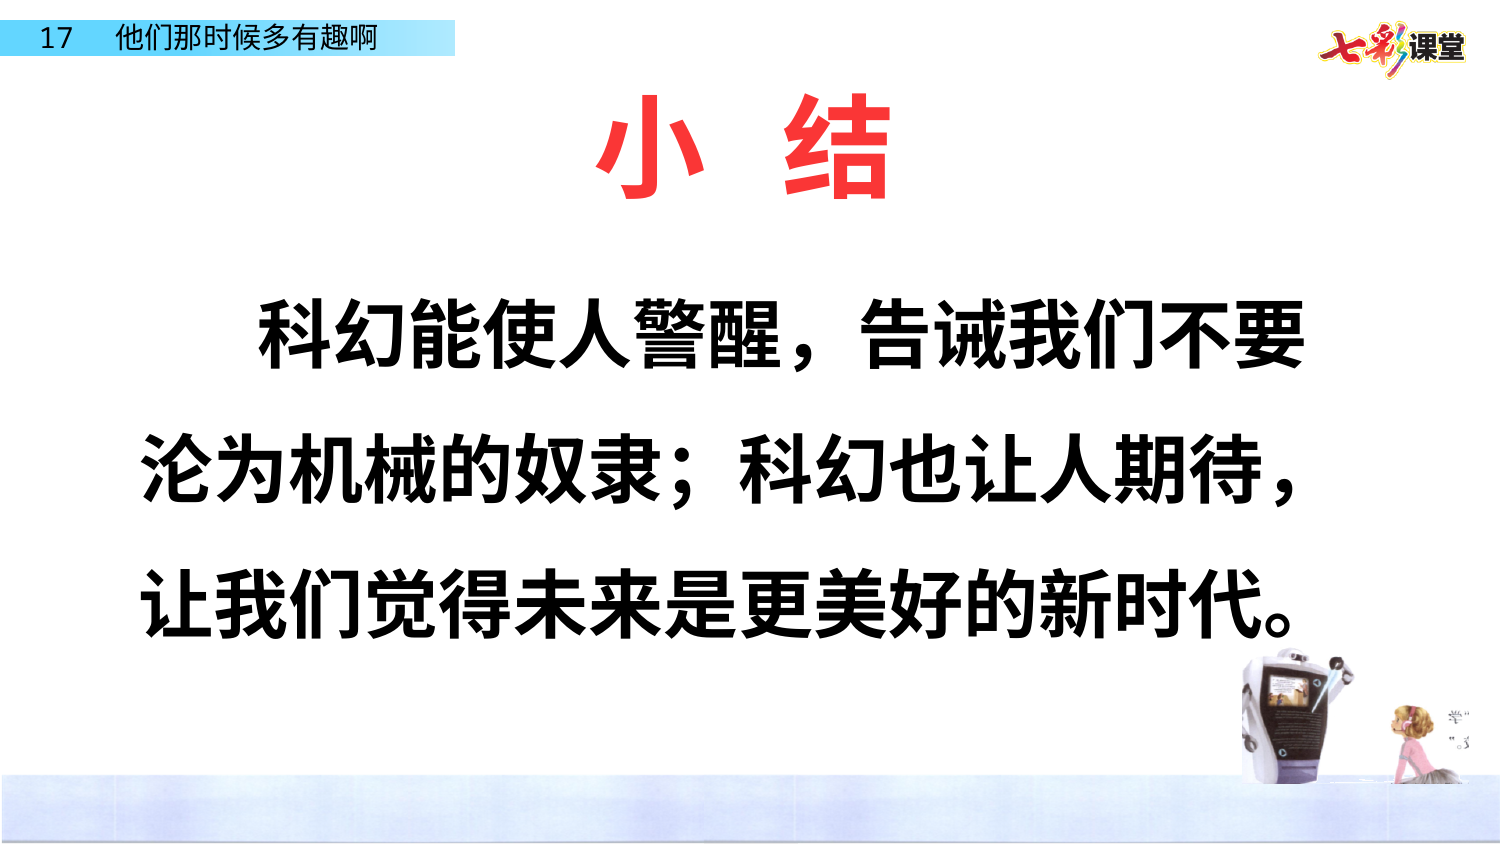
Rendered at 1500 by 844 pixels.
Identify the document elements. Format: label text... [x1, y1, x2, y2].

text_box 科幻能使人警醒，告诫我们不要沦为机械的奴隶；科幻也让人期待，让我们觉得未来是更美好的新时代。 [123, 234, 1365, 655]
picture [0, 639, 1500, 844]
picture [1316, 20, 1468, 80]
text_box 小 结 [578, 69, 910, 220]
